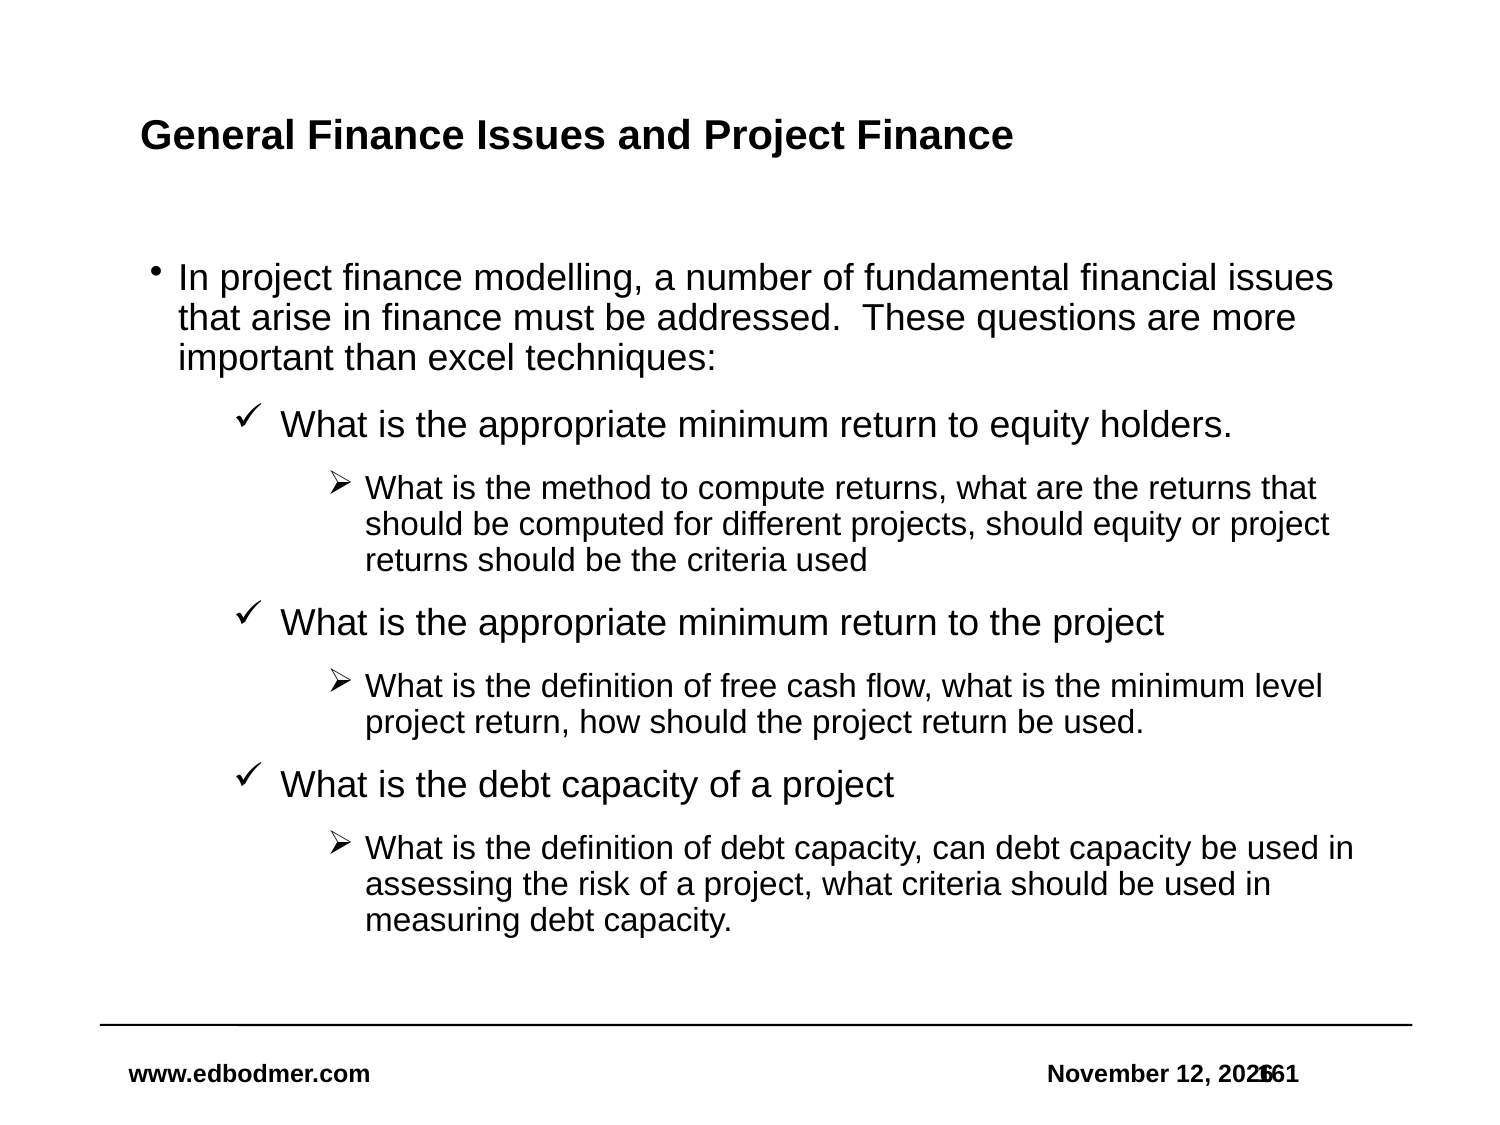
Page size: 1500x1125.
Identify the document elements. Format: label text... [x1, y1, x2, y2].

title General Finance Issues and Project Finance [124, 99, 1288, 226]
list In project finance modelling, a number of fundamental financial issues that arise in finance must be addressed. These questions are more important than excel techniques: What is the appropriate minimum return to equity holders. What is the method to compute returns, what are the returns that should be computed for different projects, should equity or project returns should be the criteria used What is the appropriate minimum return to the project What is the definition of free cash flow, what is the minimum level project return, how should the project return be used. What is the debt capacity of a project What is the definition of debt capacity, can debt capacity be used in assessing the risk of a project, what criteria should be used in measuring debt capacity. [124, 249, 1376, 1001]
